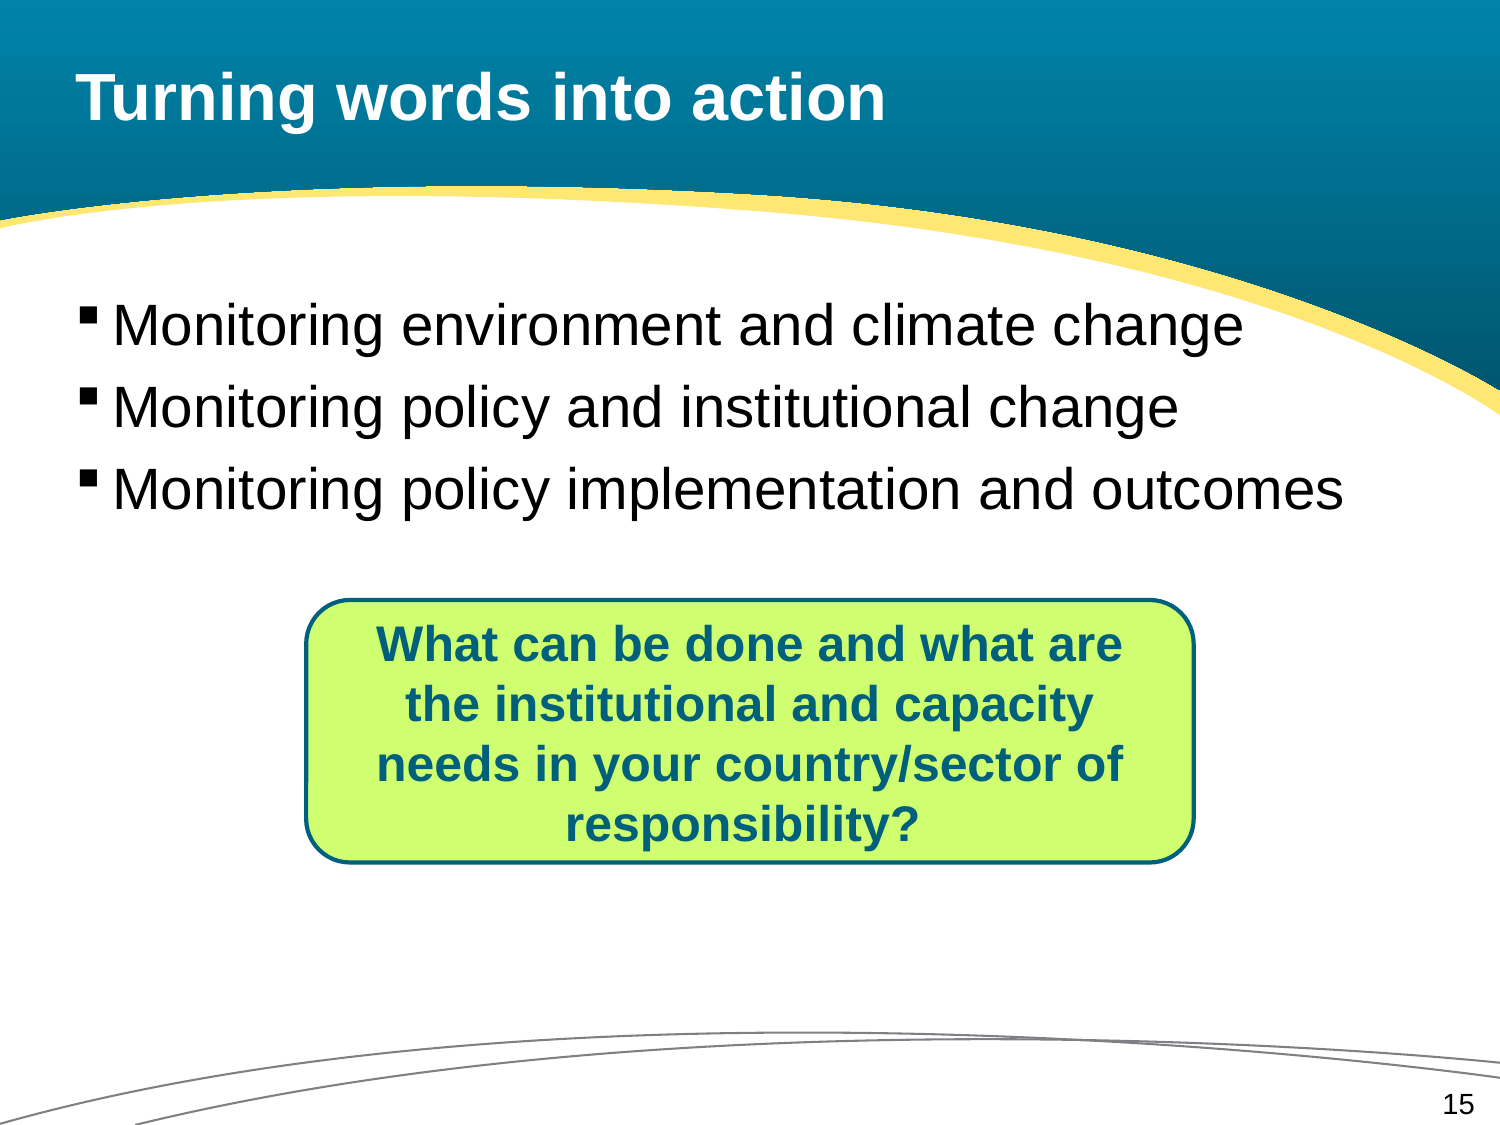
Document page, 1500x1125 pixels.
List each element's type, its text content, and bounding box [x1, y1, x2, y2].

title Turning words into action [74, 0, 1476, 188]
list Monitoring environment and climate change Monitoring policy and institutional change Monitoring policy implementation and outcomes [74, 287, 1476, 1076]
slide_number 15 [1124, 1084, 1476, 1113]
text_box What can be done and what are the institutional and capacity needs in your country/sector of responsibility? [304, 597, 1196, 865]
